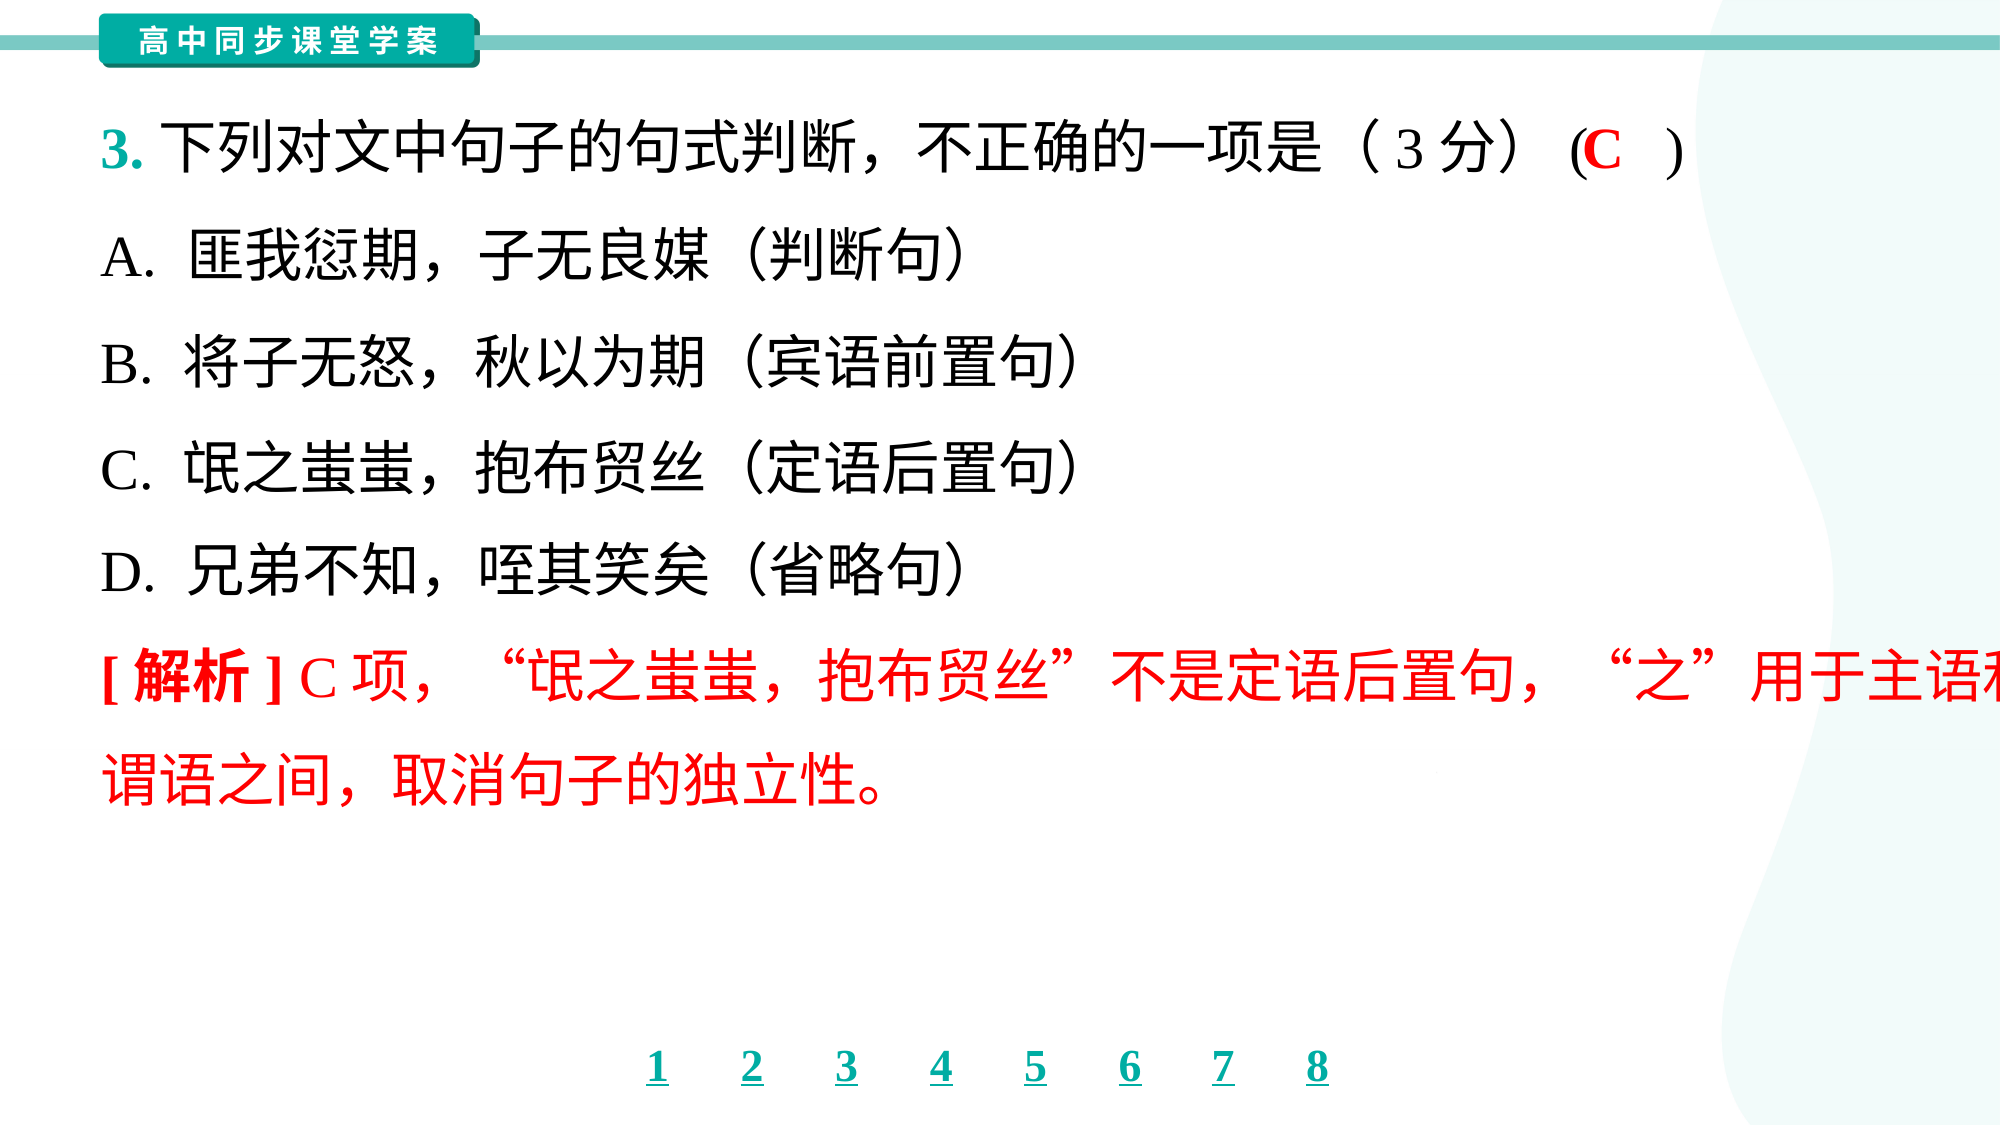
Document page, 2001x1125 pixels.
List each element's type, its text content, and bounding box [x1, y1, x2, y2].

text_box 3.下列对文中句子的句式判断，不正确的一项是（3分）( ) [100, 76, 1560, 169]
picture [0, 0, 2000, 1125]
text_box C [1560, 75, 1646, 169]
text_box A. 匪我愆期，子无良媒（判断句） B. 将子无怒，秋以为期（宾语前置句） C. 氓之蚩蚩，抱布贸丝（定语后置句） D. 兄弟不知，咥其笑矣（省略句） [100, 182, 1899, 592]
text_box 3.下列对文中句子的句式判断，不正确的一项是（3分）( ) [1646, 76, 1899, 169]
text_box [解析] C项，“氓之蚩蚩，抱布贸丝”不是定语后置句，“之”用于主语和 谓语之间，取消句子的独立性。 [100, 603, 1899, 803]
